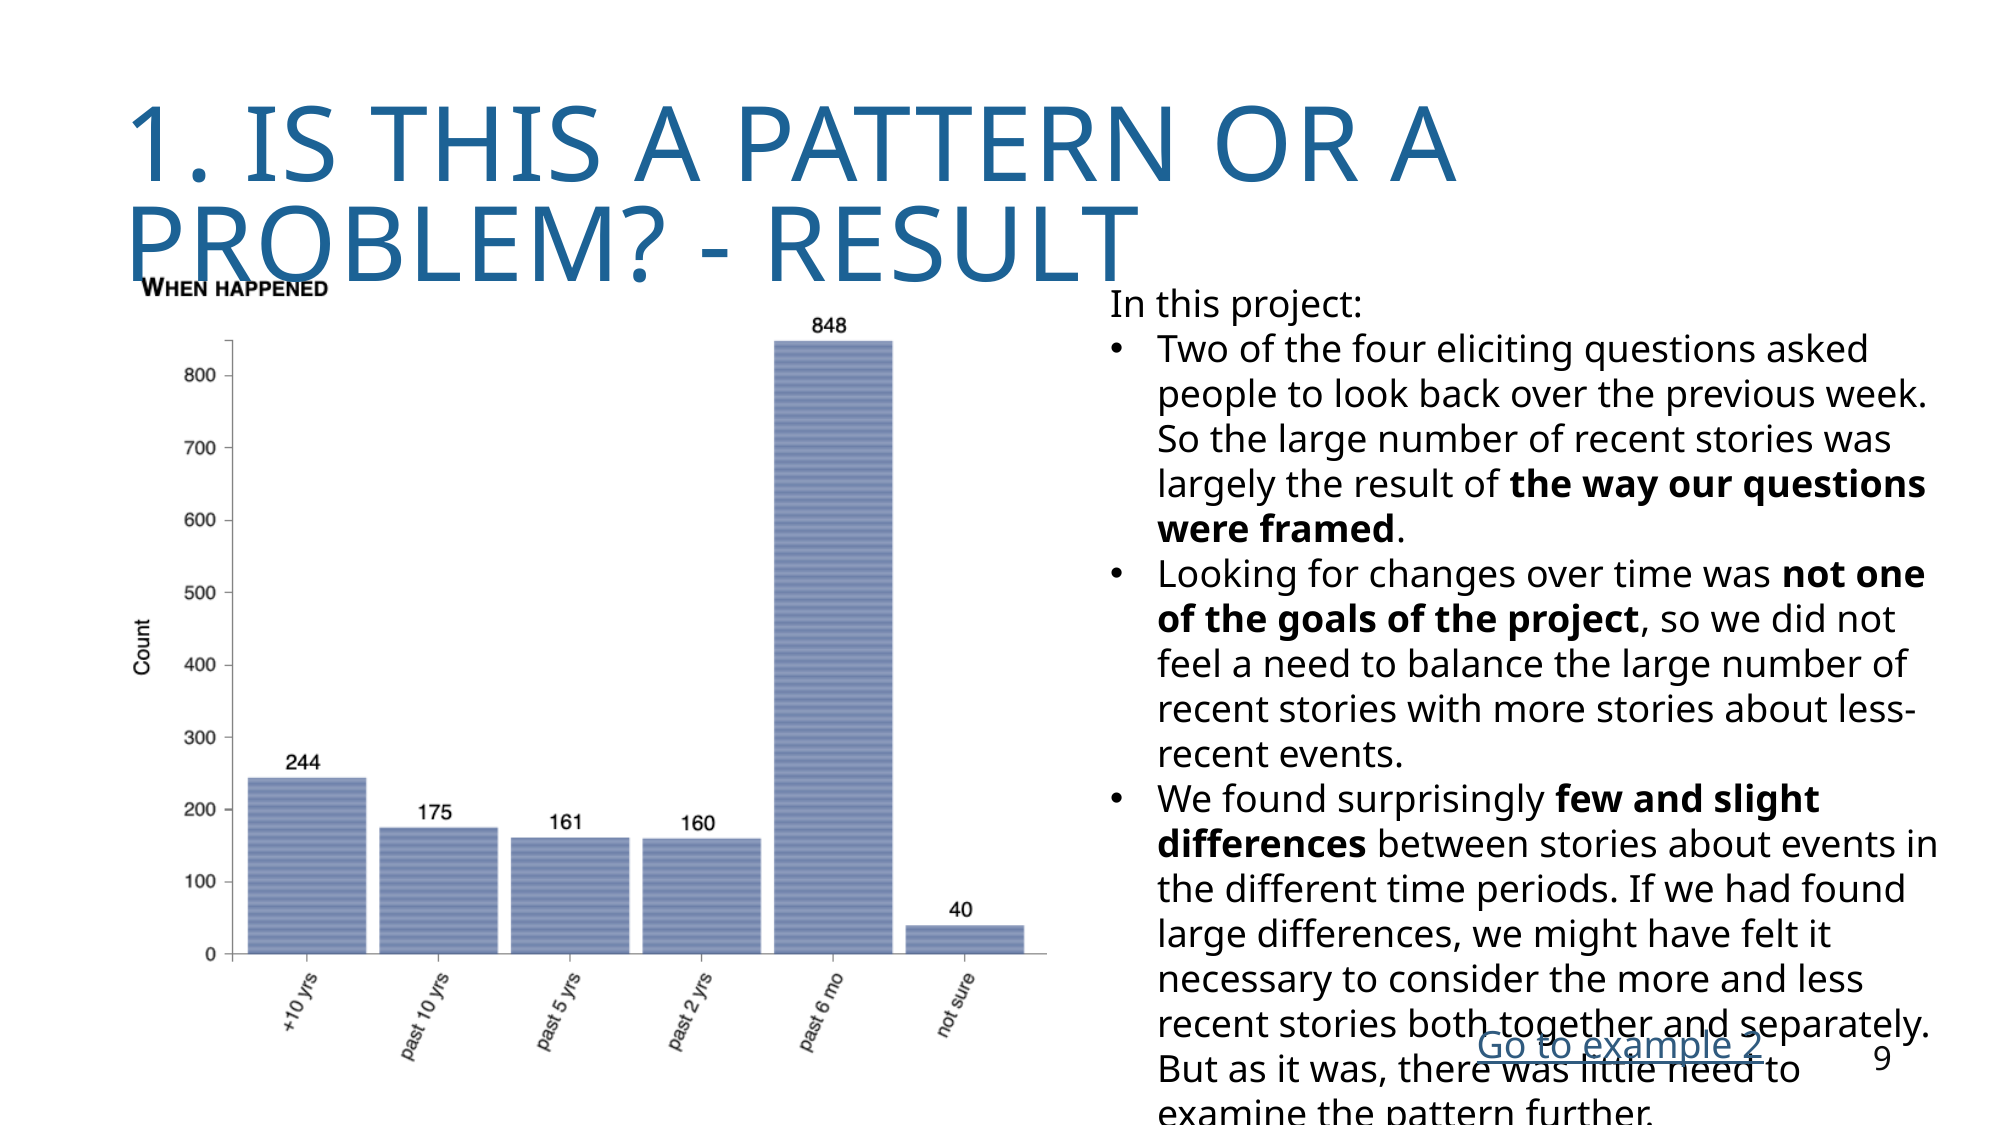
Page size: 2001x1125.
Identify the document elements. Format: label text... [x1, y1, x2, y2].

title 1. is this a pattern or a problem? - result [109, 78, 1891, 325]
text_box In this project: Two of the four eliciting questions asked people to look back over the previous week. So the large number of recent stories was largely the result of the way our questions were framed. Looking for changes over time was not one of the goals of the project, so we did not feel a need to balance the large number of recent stories with more stories about less-recent events. We found surprisingly few and slight differences between stories about events in the different time periods. If we had found large differences, we might have felt it necessary to consider the more and less recent stories both together and separately. But as it was, there was little need to examine the pattern further. [1095, 272, 1957, 1125]
picture [108, 256, 1047, 1076]
text_box Go to example 2 [1425, 971, 1816, 1121]
